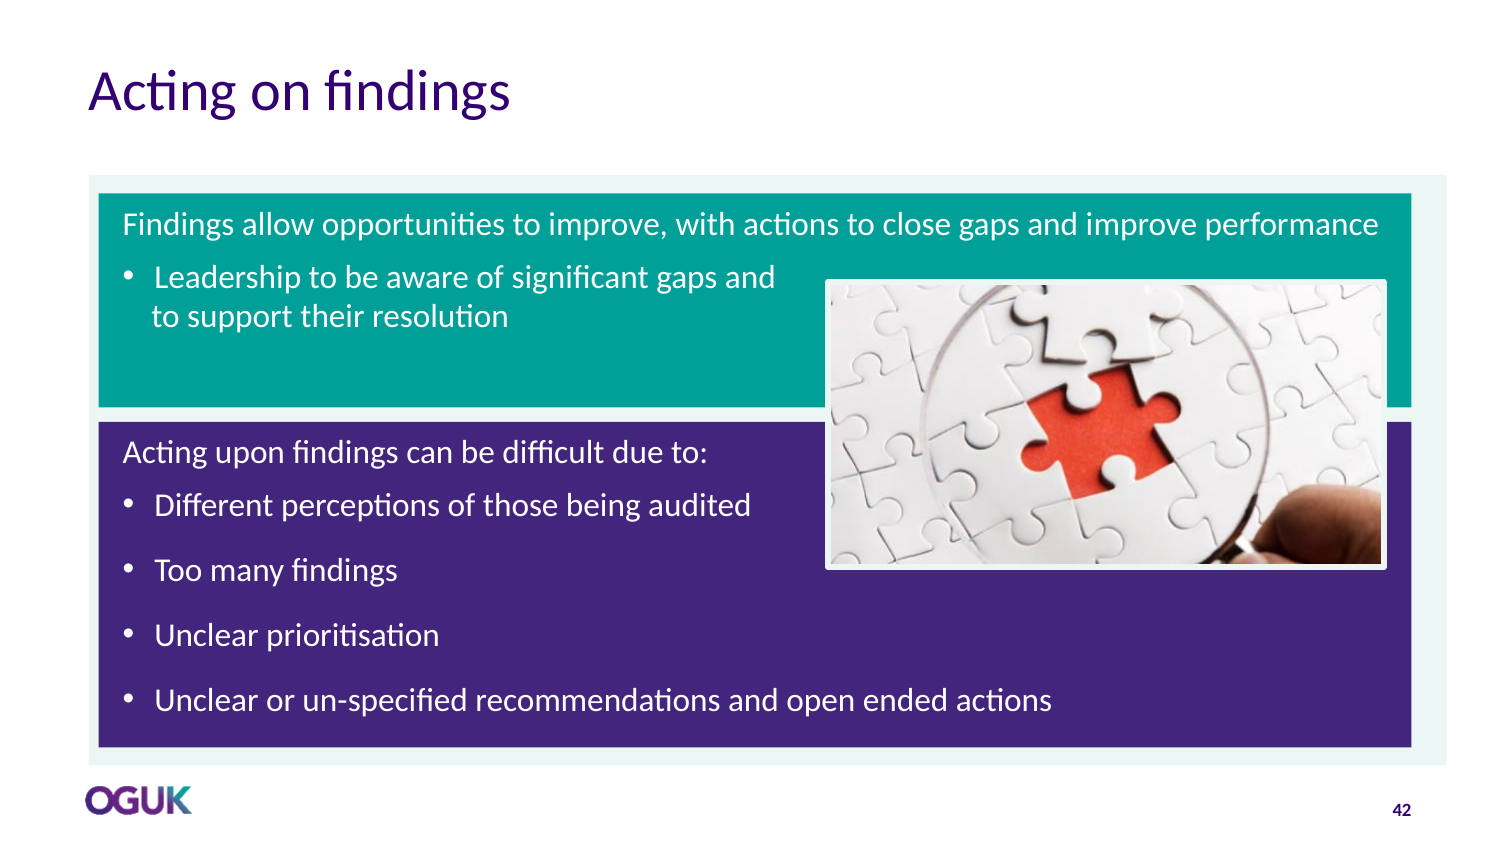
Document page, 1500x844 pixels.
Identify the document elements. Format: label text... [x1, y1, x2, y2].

title Acting on findings [88, 38, 1412, 145]
text_box Acting upon findings can be difficult due to: Different perceptions of those being audited Too many findings Unclear prioritisation Unclear or un-specified recommendations and open ended actions [98, 421, 1412, 748]
picture [76, 778, 200, 822]
picture [831, 284, 1381, 565]
text_box [87, 174, 1448, 766]
text_box Findings allow opportunities to improve, with actions to close gaps and improve performance Leadership to be aware of significant gaps and to support their resolution [98, 192, 1412, 408]
slide_number 42 [1352, 800, 1412, 818]
